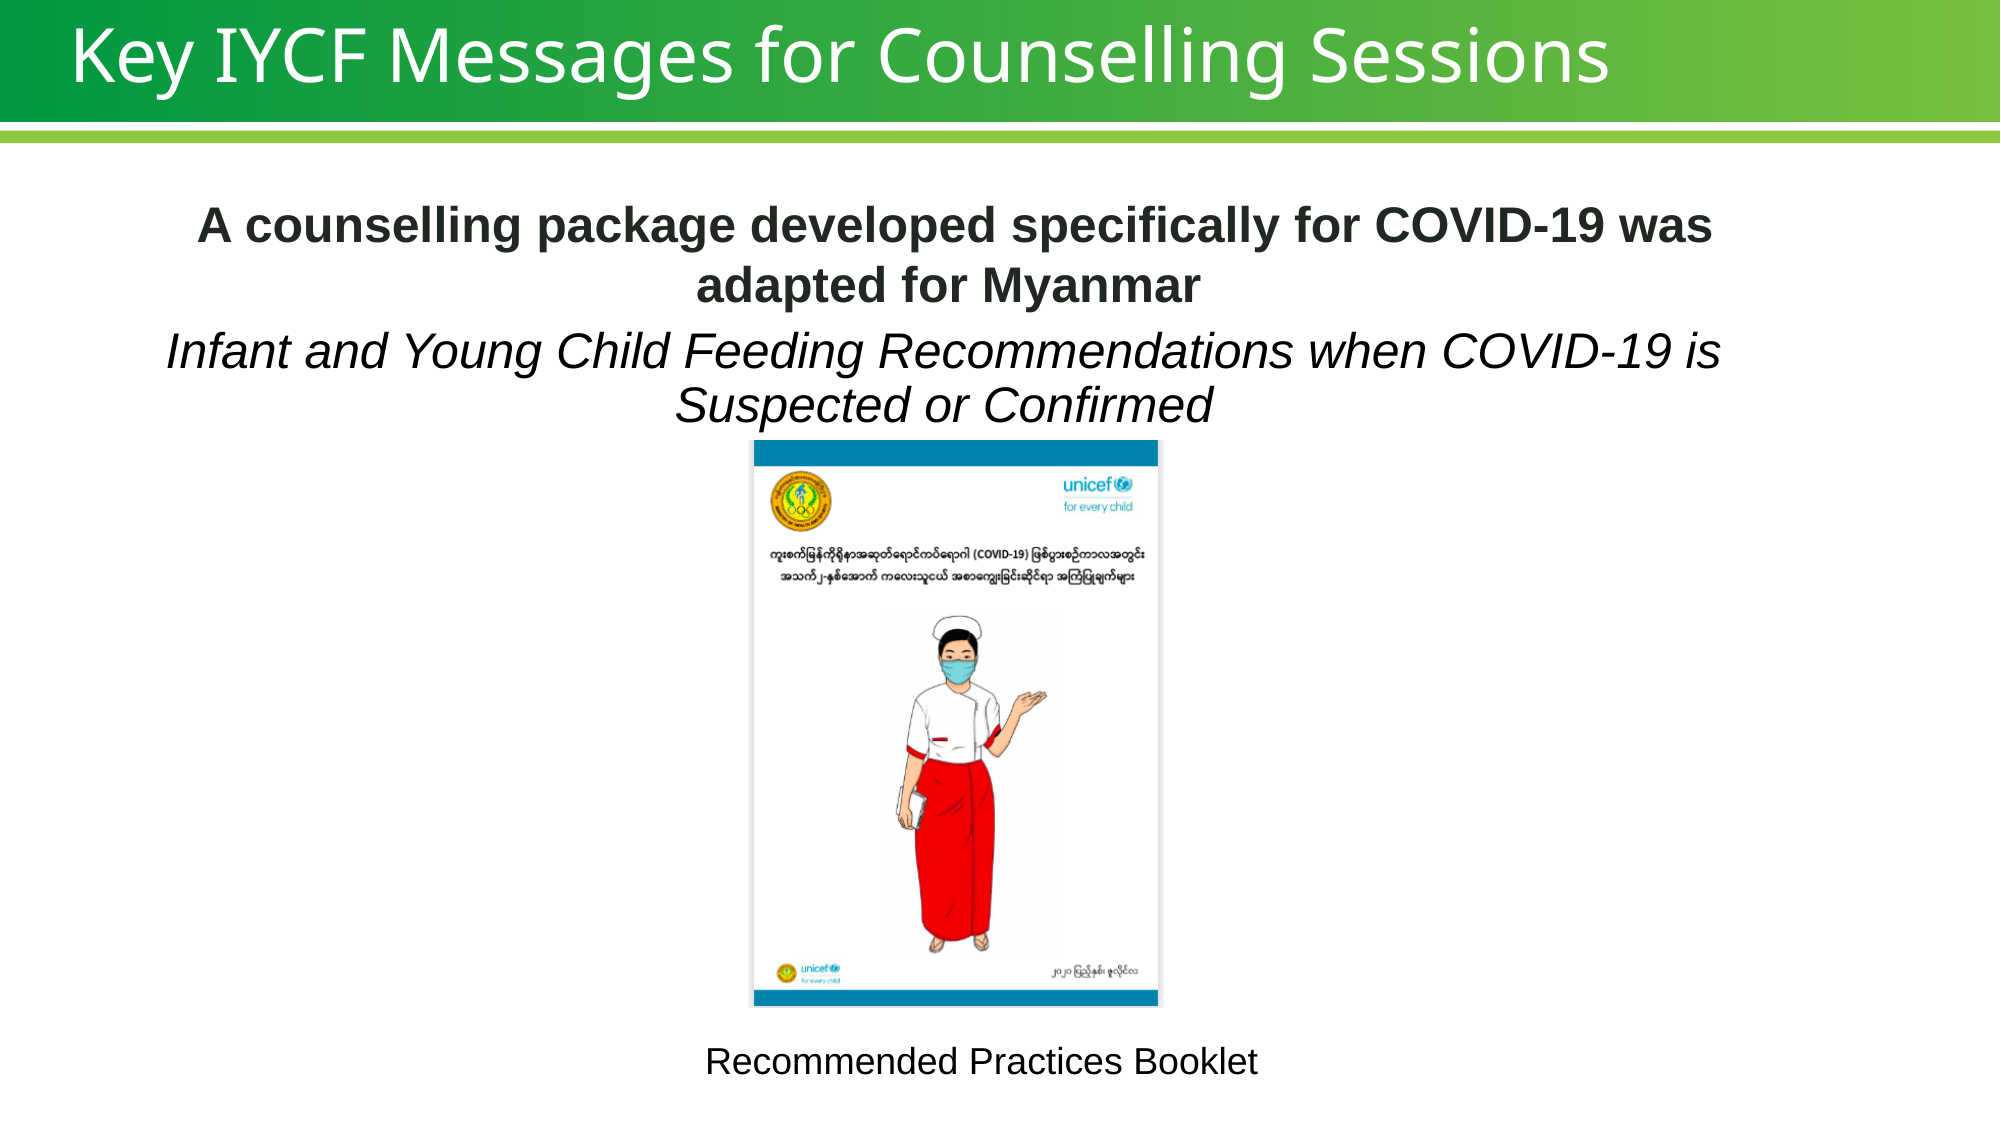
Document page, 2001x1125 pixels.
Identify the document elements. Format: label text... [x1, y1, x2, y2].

text_box Recommended Practices Booklet [603, 1029, 1285, 1090]
picture [747, 440, 1164, 1008]
text_box A counselling package developed specifically for COVID-19 was adapted for Myanmar [137, 185, 1775, 261]
title Key IYCF Messages for Counselling Sessions [54, 5, 1931, 112]
list Infant and Young Child Feeding Recommendations when COVID-19 is Suspected or Confirmed [114, 318, 1775, 468]
